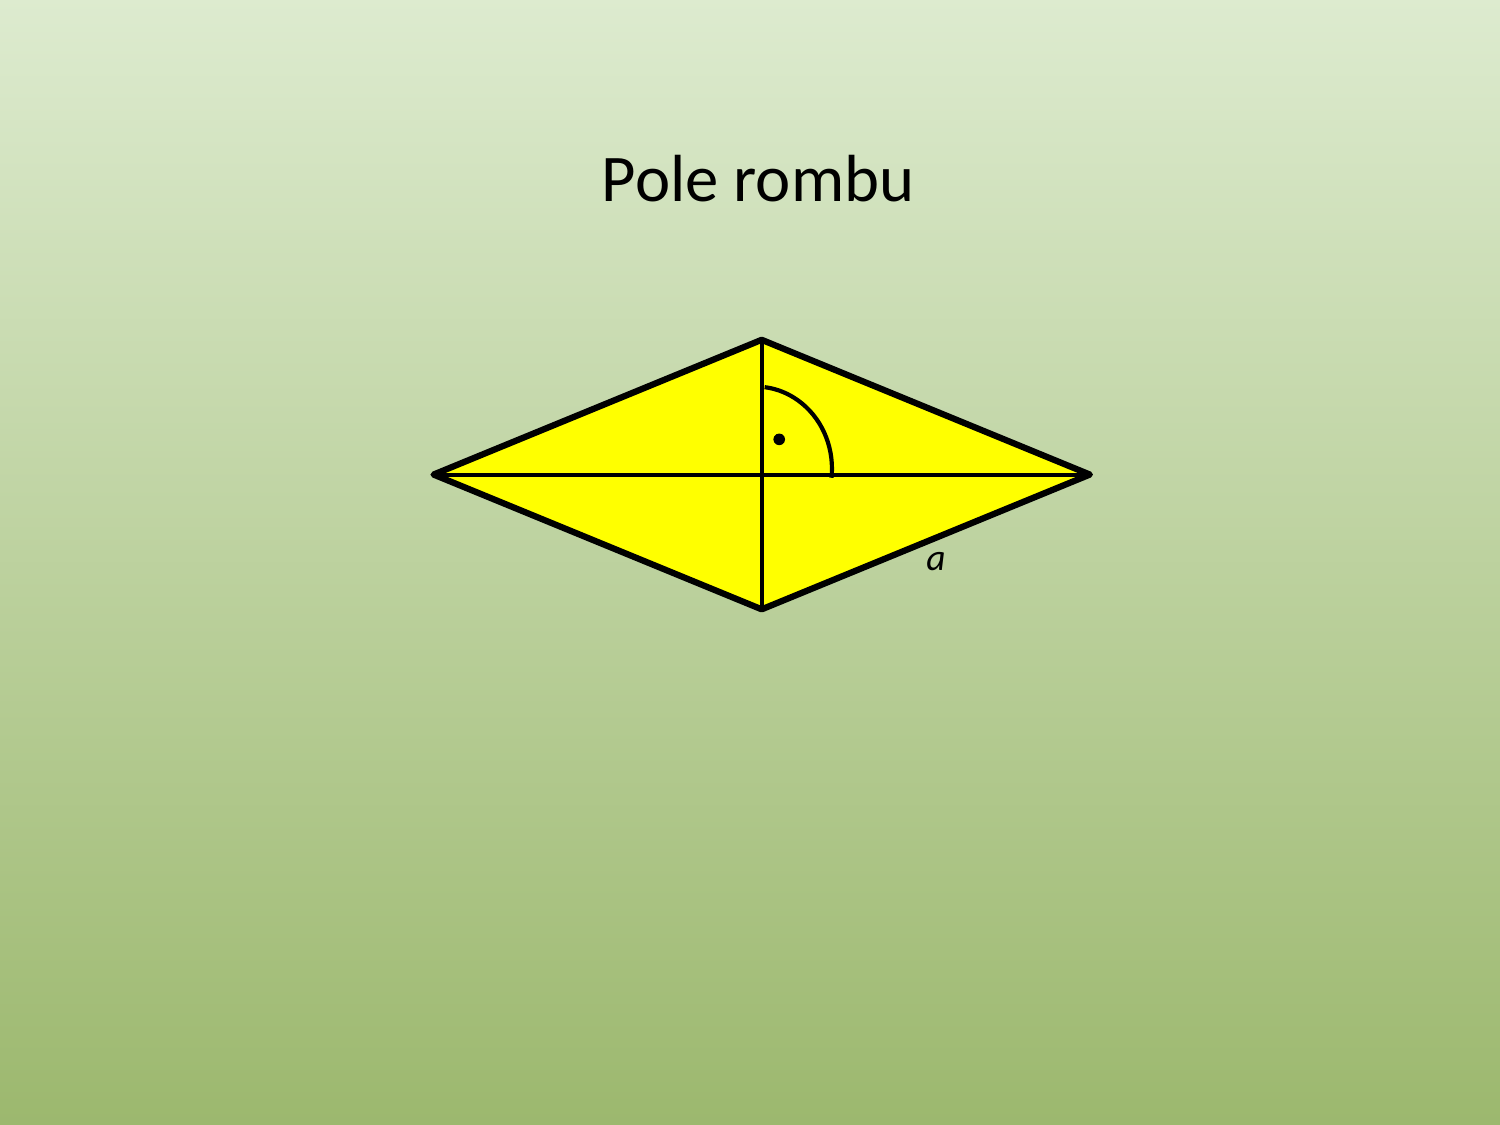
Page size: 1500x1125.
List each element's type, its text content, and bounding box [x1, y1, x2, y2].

title Pole rombu [75, 45, 1442, 305]
text_box [755, 386, 833, 471]
text_box [446, 482, 1078, 612]
text_box a [911, 525, 961, 586]
text_box [771, 431, 788, 448]
text_box [431, 337, 1092, 476]
